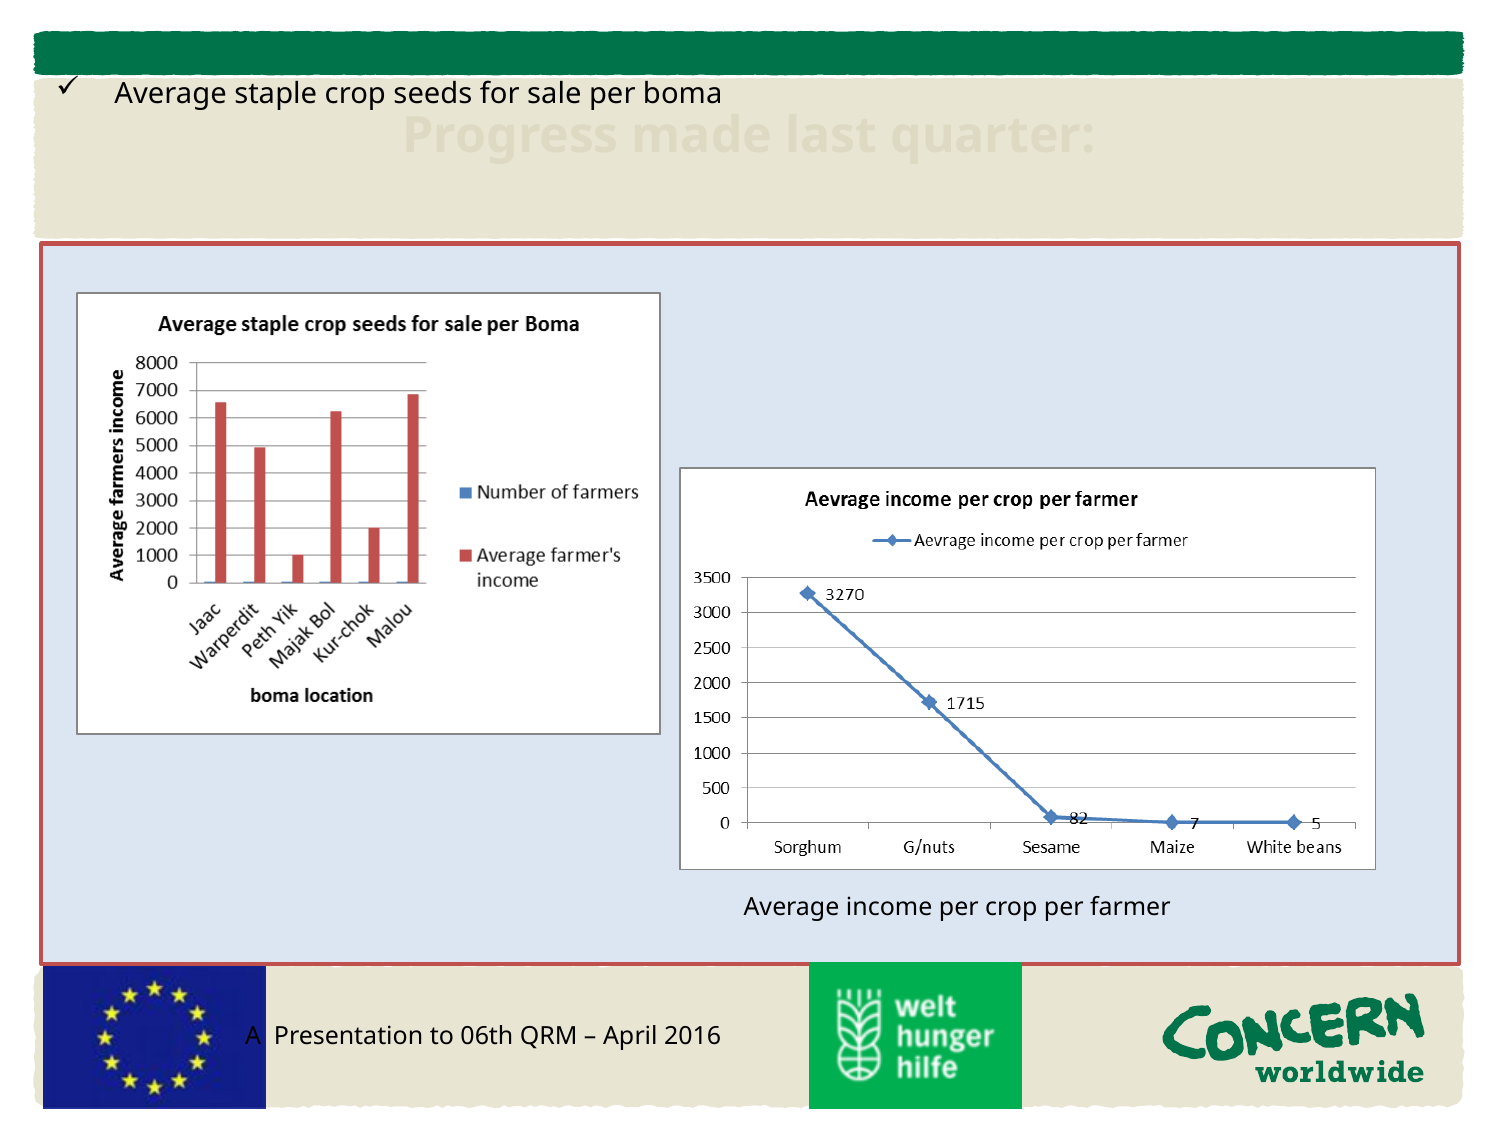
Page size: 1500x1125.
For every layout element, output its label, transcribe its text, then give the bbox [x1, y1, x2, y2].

picture [808, 962, 1022, 1109]
list Average staple crop seeds for sale per boma [39, 241, 1461, 966]
picture [679, 467, 1377, 870]
title Progress made last quarter: [75, 45, 1424, 220]
text_box Average income per crop per farmer [728, 882, 1379, 928]
picture [43, 963, 267, 1109]
picture [76, 292, 662, 735]
text_box A Presentation to 06th QRM – April 2016 [270, 1012, 803, 1058]
